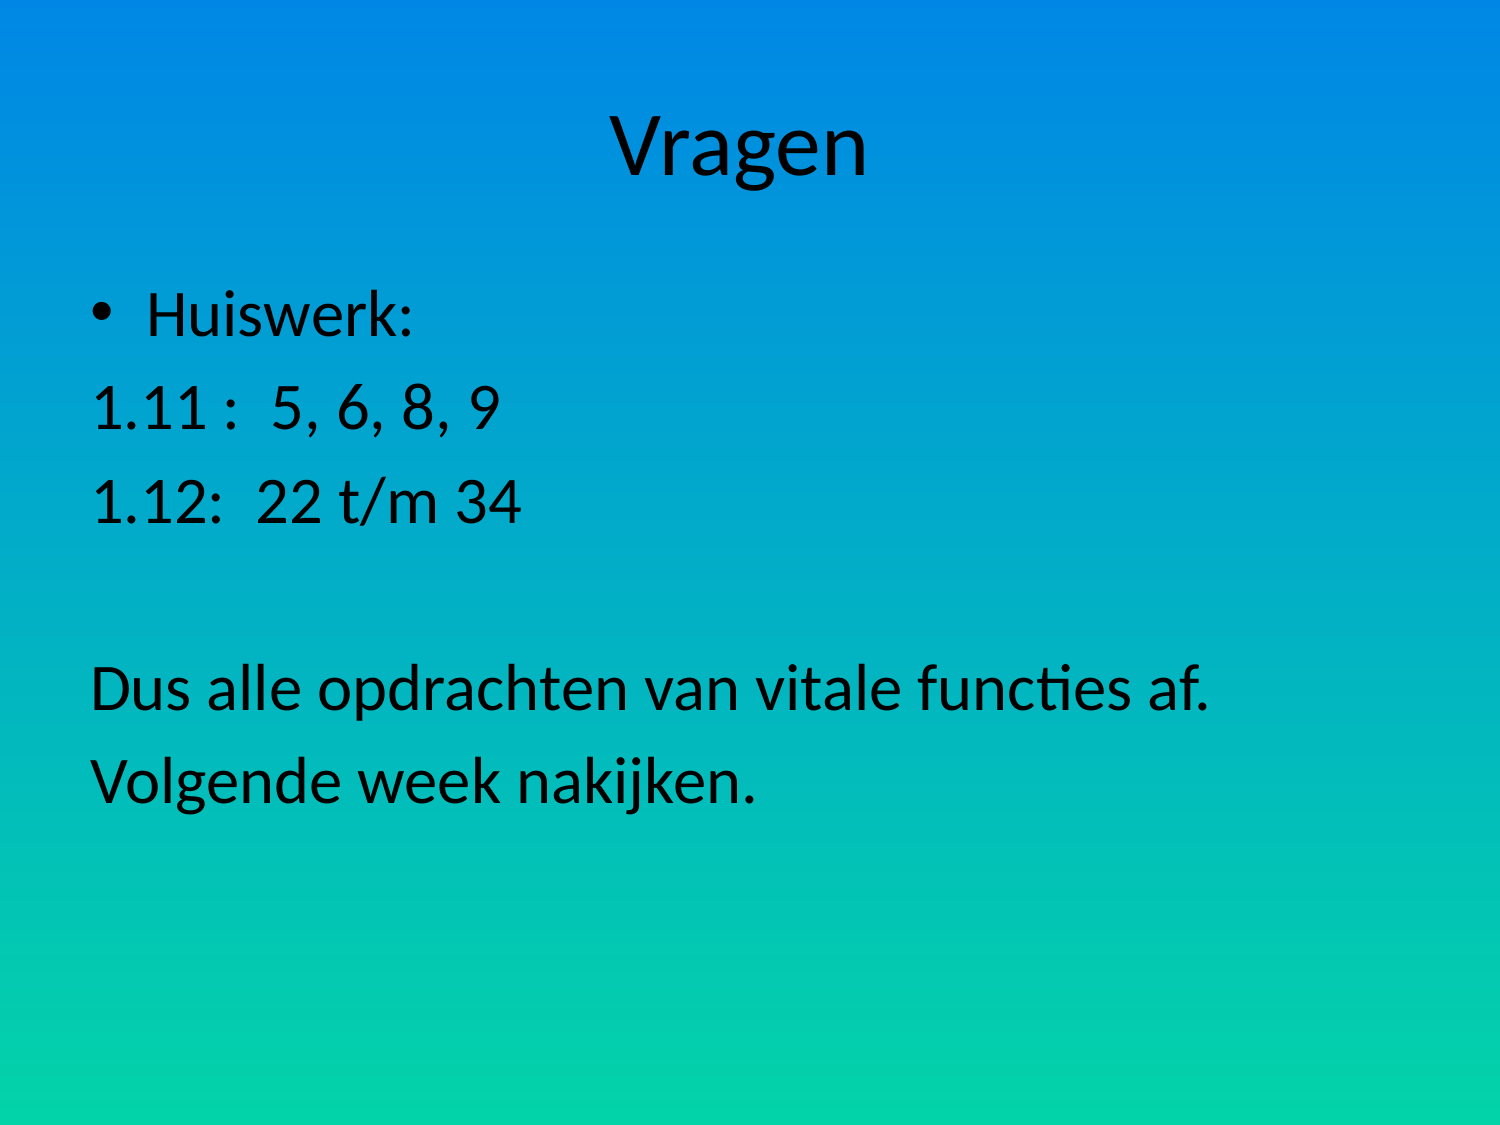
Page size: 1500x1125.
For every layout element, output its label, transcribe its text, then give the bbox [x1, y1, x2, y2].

title Vragen [75, 45, 1425, 233]
list Huiswerk: 1.11 : 5, 6, 8, 9 1.12: 22 t/m 34 Dus alle opdrachten van vitale functies af. Volgende week nakijken. [75, 262, 1425, 1005]
